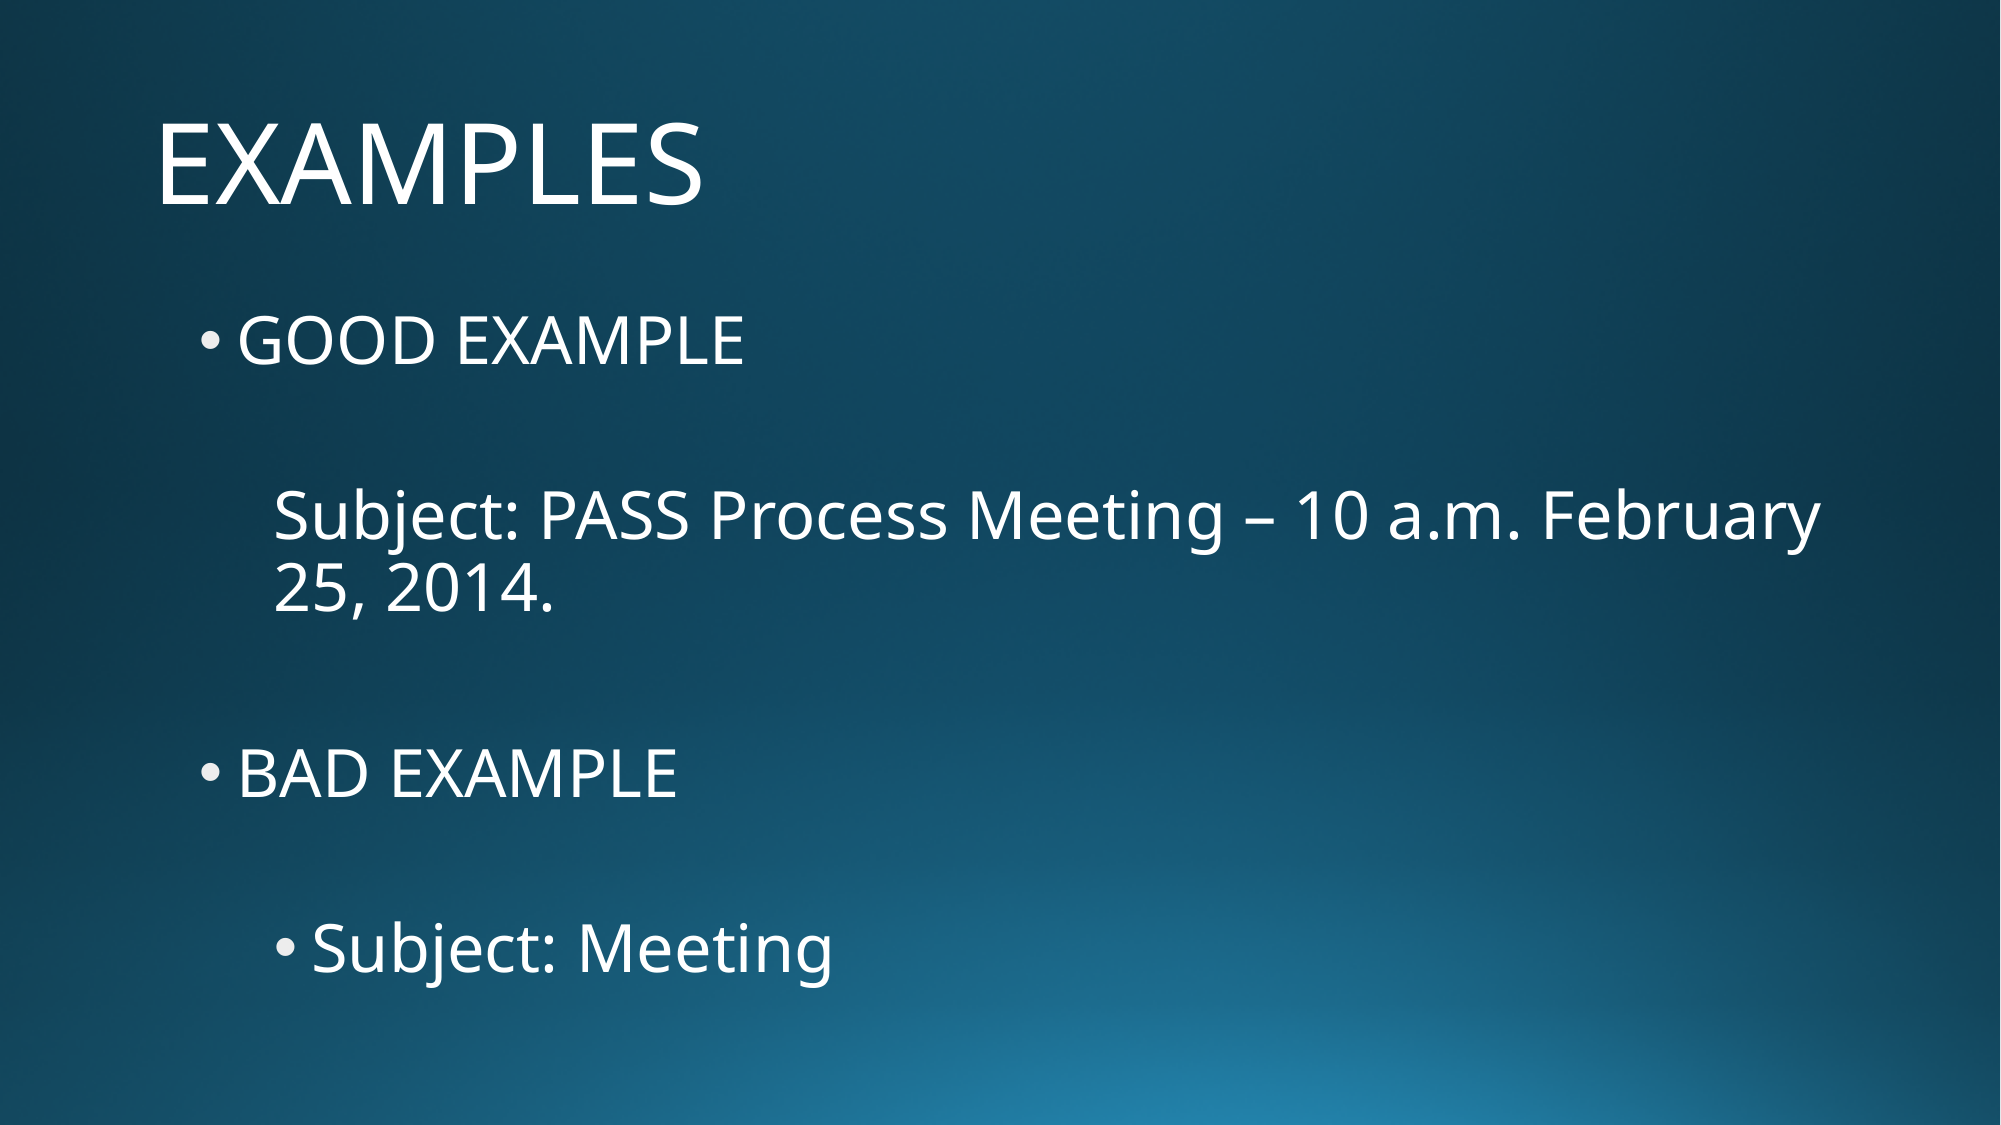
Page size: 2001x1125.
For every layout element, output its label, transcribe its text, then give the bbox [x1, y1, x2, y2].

title EXAMPLES [137, 59, 1863, 278]
picture [0, 0, 2001, 1125]
list GOOD EXAMPLE Subject: PASS Process Meeting – 10 a.m. February 25, 2014. BAD EXAMPLE Subject: Meeting [183, 299, 1863, 1014]
